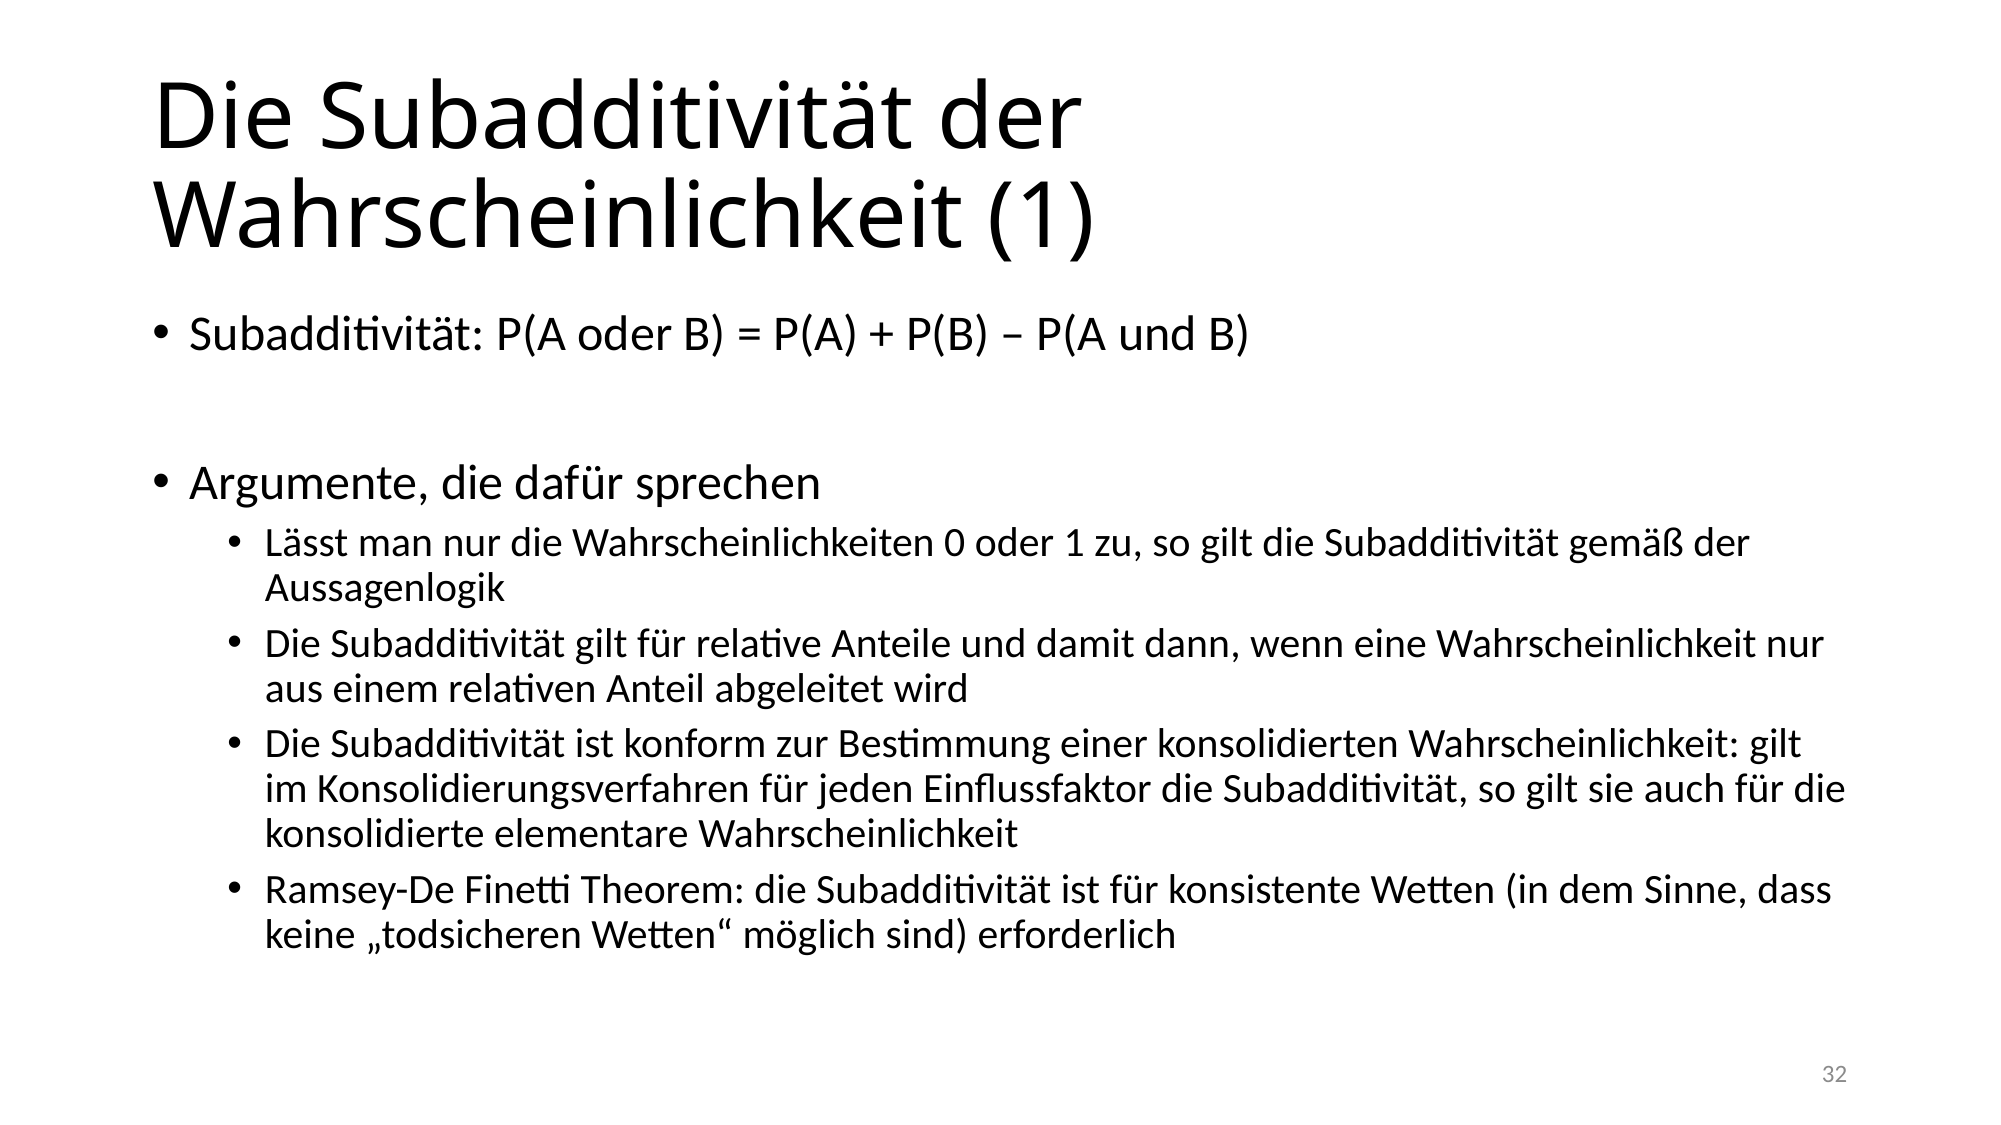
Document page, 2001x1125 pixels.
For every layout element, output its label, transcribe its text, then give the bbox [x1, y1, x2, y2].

list Subadditivität: P(A oder B) = P(A) + P(B) – P(A und B) Argumente, die dafür sprechen Lässt man nur die Wahrscheinlichkeiten 0 oder 1 zu, so gilt die Subadditivität gemäß der Aussagenlogik Die Subadditivität gilt für relative Anteile und damit dann, wenn eine Wahrscheinlichkeit nur aus einem relativen Anteil abgeleitet wird Die Subadditivität ist konform zur Bestimmung einer konsolidierten Wahrscheinlichkeit: gilt im Konsolidierungsverfahren für jeden Einflussfaktor die Subadditivität, so gilt sie auch für die konsolidierte elementare Wahrscheinlichkeit Ramsey-De Finetti Theorem: die Subadditivität ist für konsistente Wetten (in dem Sinne, dass keine „todsicheren Wetten“ möglich sind) erforderlich [137, 299, 1863, 1014]
title Die Subadditivität der Wahrscheinlichkeit (1) [137, 59, 1882, 278]
slide_number 32 [1412, 1042, 1863, 1103]
